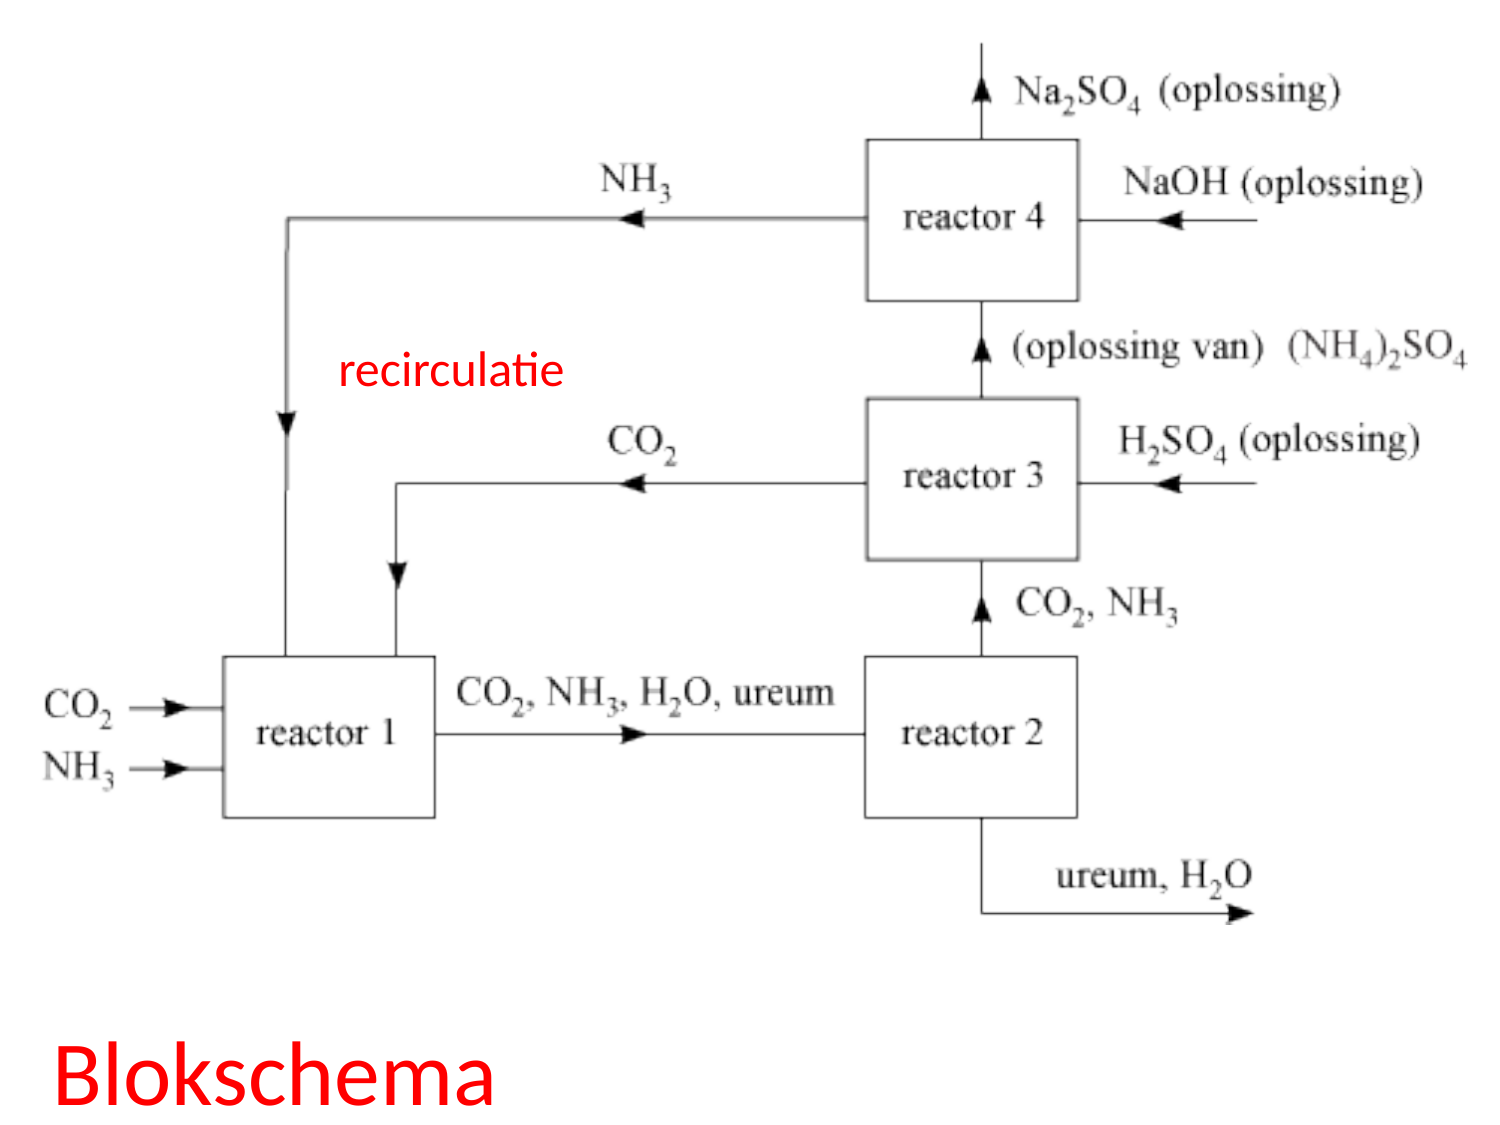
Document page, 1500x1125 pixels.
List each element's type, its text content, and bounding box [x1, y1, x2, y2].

text_box Blokschema [37, 1006, 520, 1125]
picture [34, 38, 1468, 925]
